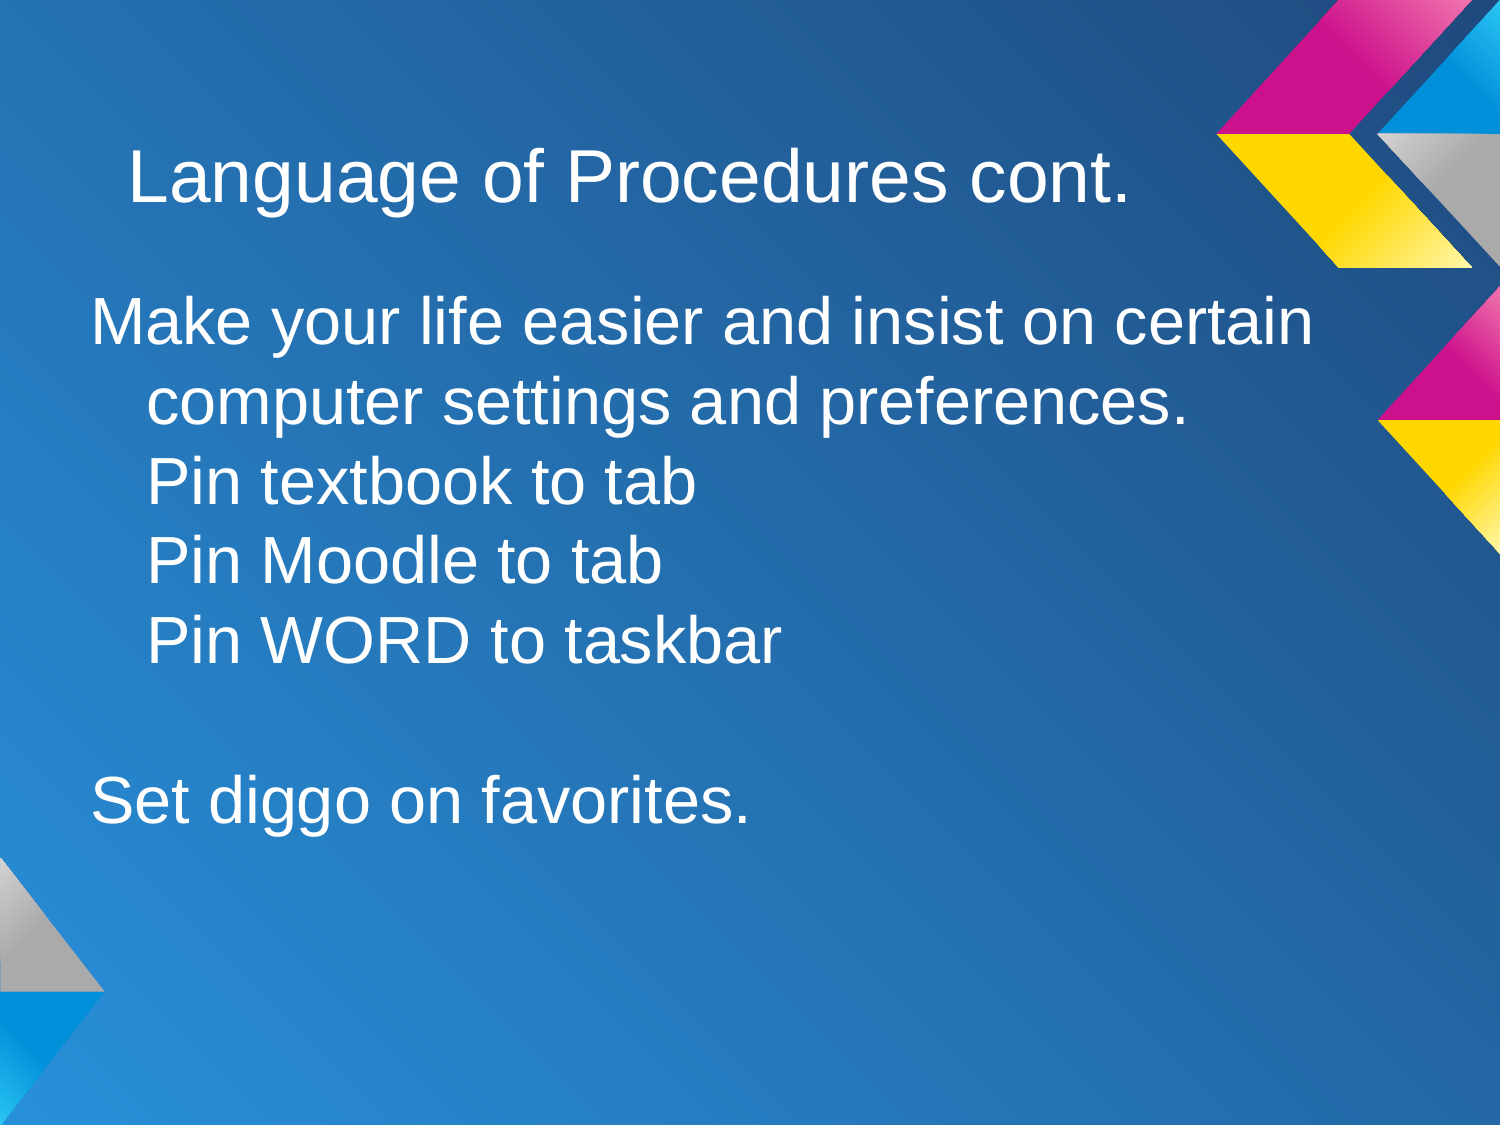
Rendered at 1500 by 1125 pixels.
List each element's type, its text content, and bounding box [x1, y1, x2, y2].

title Language of Procedures cont. [75, 14, 1204, 233]
list Make your life easier and insist on certain computer settings and preferences. Pin textbook to tab Pin Moodle to tab Pin WORD to taskbar Set diggo on favorites. [75, 262, 1425, 931]
